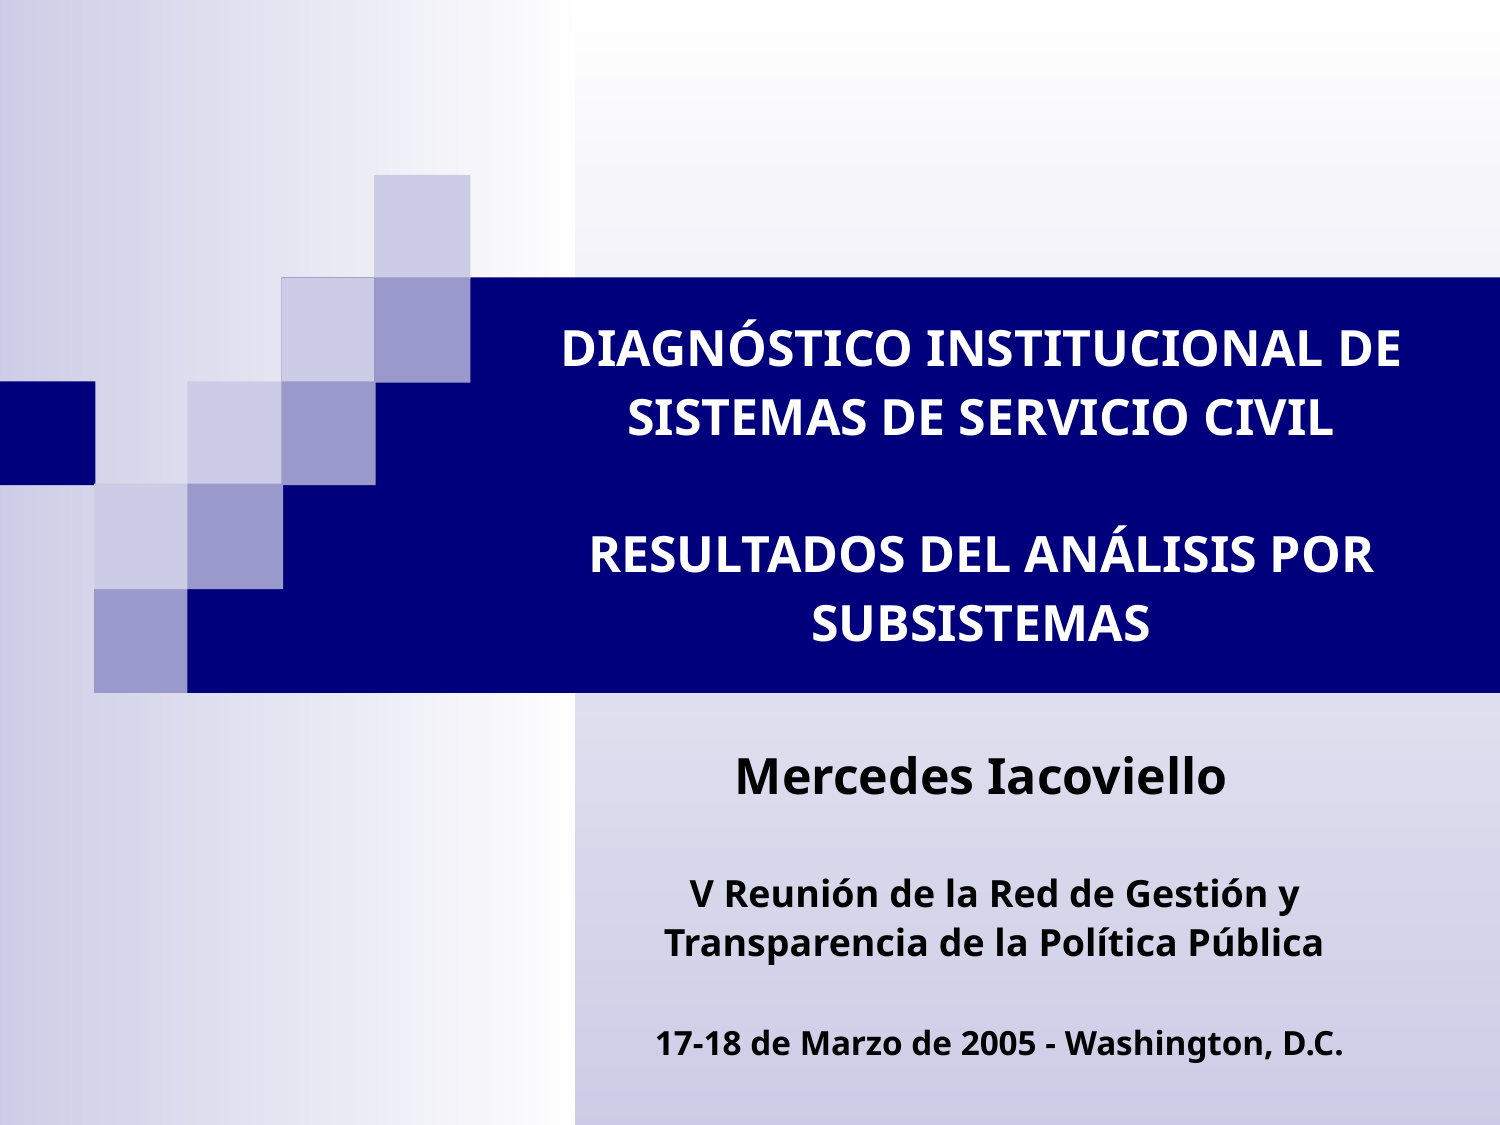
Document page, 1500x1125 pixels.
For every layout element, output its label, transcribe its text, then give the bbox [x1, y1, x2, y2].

text_box Mercedes Iacoviello [524, 737, 1438, 813]
title DIAGNÓSTICO INSTITUCIONAL DE SISTEMAS DE SERVICIO CIVIL RESULTADOS DEL ANÁLISIS POR SUBSISTEMAS [487, 287, 1476, 663]
subtitle V Reunión de la Red de Gestión y Transparencia de la Política Pública 17-18 de Marzo de 2005 - Washington, D.C. [574, 862, 1426, 1063]
